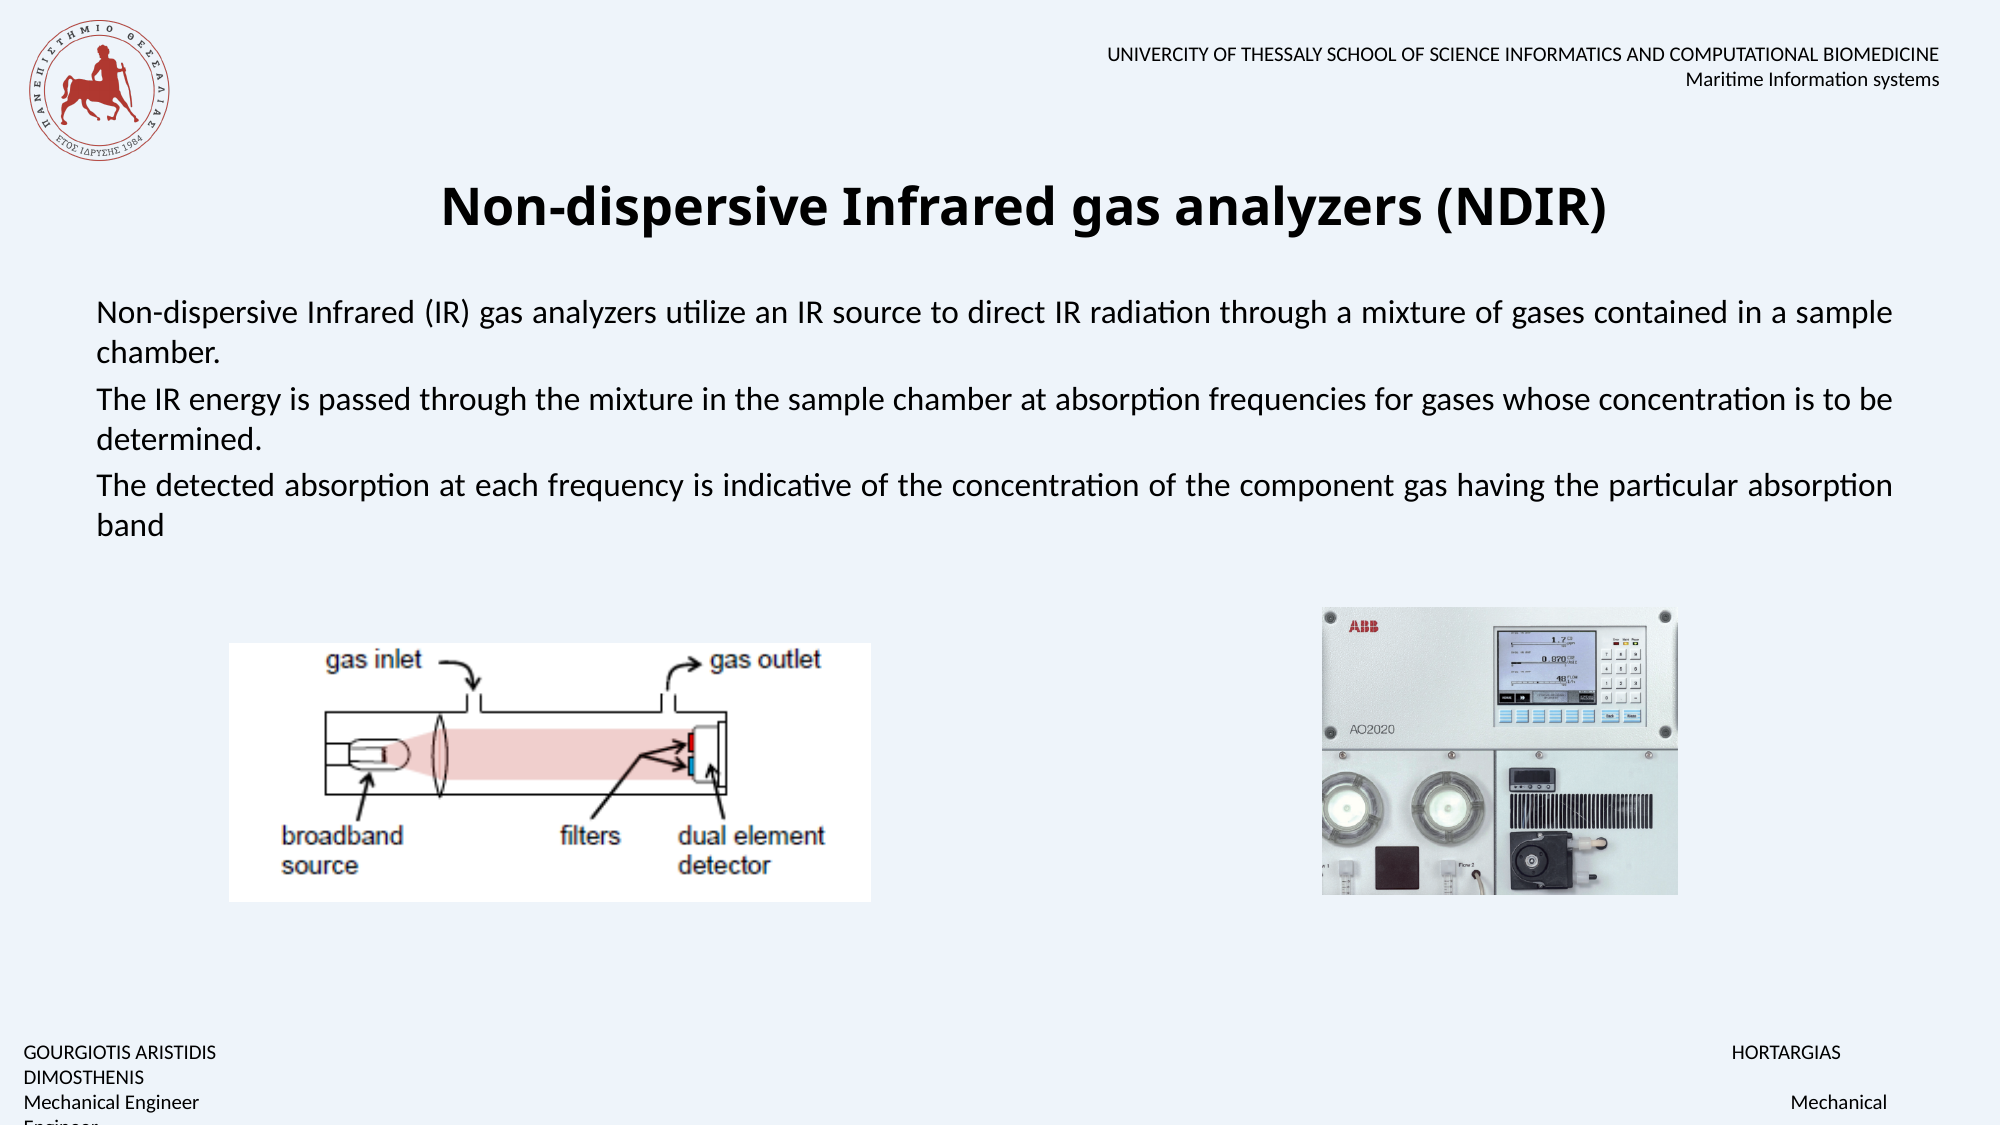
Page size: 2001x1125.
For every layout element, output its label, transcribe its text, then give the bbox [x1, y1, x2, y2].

picture [27, 20, 172, 162]
picture [229, 643, 871, 902]
text_box GOURGIOTIS ARISTIDIS HORTARGIAS DIMOSTHENIS Mechanical Engineer Mechanical Engineer [8, 1030, 1984, 1125]
title Non-dispersive Infrared gas analyzers (NDIR) [139, 146, 1909, 245]
picture [1321, 607, 1678, 896]
text_box UNIVERCITY OF THESSALY SCHOOL OF SCIENCE INFORMATICS AND COMPUTATIONAL BIOMEDICINE Maritime Information systems [229, 32, 1955, 98]
text_box Non-dispersive Infrared (IR) gas analyzers utilize an IR source to direct IR radiation through a mixture of gases contained in a sample chamber. The IR energy is passed through the mixture in the sample chamber at absorption frequencies for gases whose concentration is to be determined. The detected absorption at each frequency is indicative of the concentration of the component gas having the particular absorption band [81, 283, 1911, 551]
